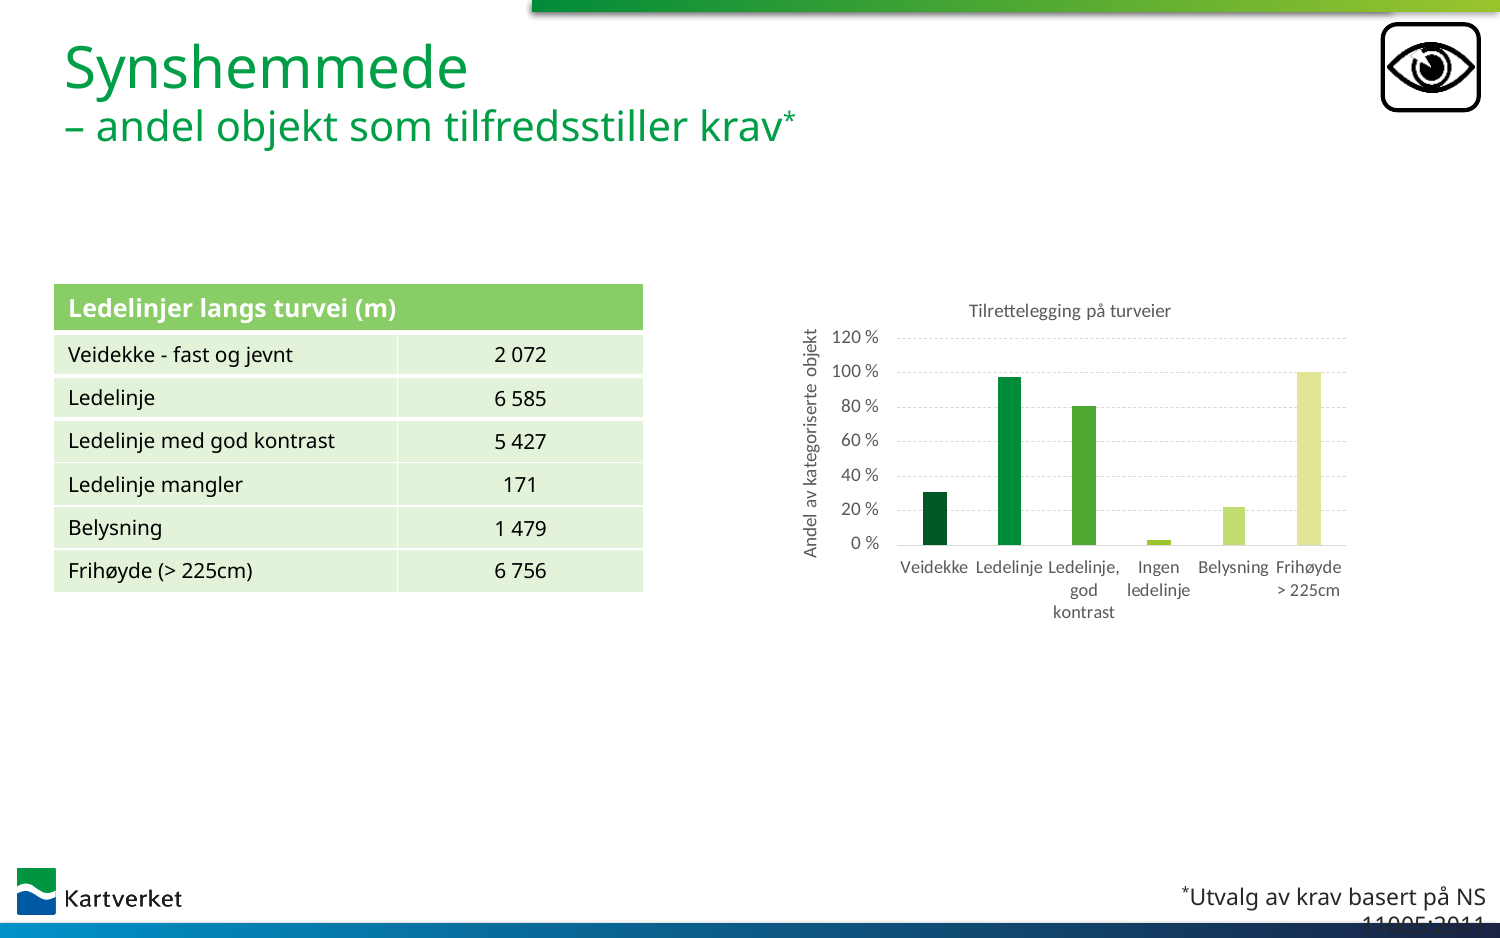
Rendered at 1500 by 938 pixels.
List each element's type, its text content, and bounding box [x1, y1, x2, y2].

table_cell 5 427 [398, 421, 643, 462]
table_cell Frihøyde (> 225cm) [54, 550, 397, 592]
table_cell 2 072 [398, 335, 643, 374]
table_cell 6 585 [398, 378, 643, 417]
table_header Ledelinjer langs turvei (m) [54, 284, 643, 330]
table_cell Ledelinje med god kontrast [54, 421, 397, 462]
table_cell Belysning [54, 507, 397, 548]
picture [791, 291, 1349, 630]
table_cell 1 479 [398, 507, 643, 548]
table_cell 6 756 [398, 550, 643, 592]
table_cell Veidekke - fast og jevnt [54, 335, 397, 374]
table_cell Ledelinje [54, 378, 397, 417]
text_box *Utvalg av krav basert på NS 11005:2011 [1068, 873, 1500, 938]
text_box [1382, 24, 1480, 111]
table_cell Ledelinje mangler [54, 463, 397, 505]
text_box Synshemmede – andel objekt som tilfredsstiller krav* [49, 24, 1431, 158]
table_cell 171 [398, 463, 643, 505]
